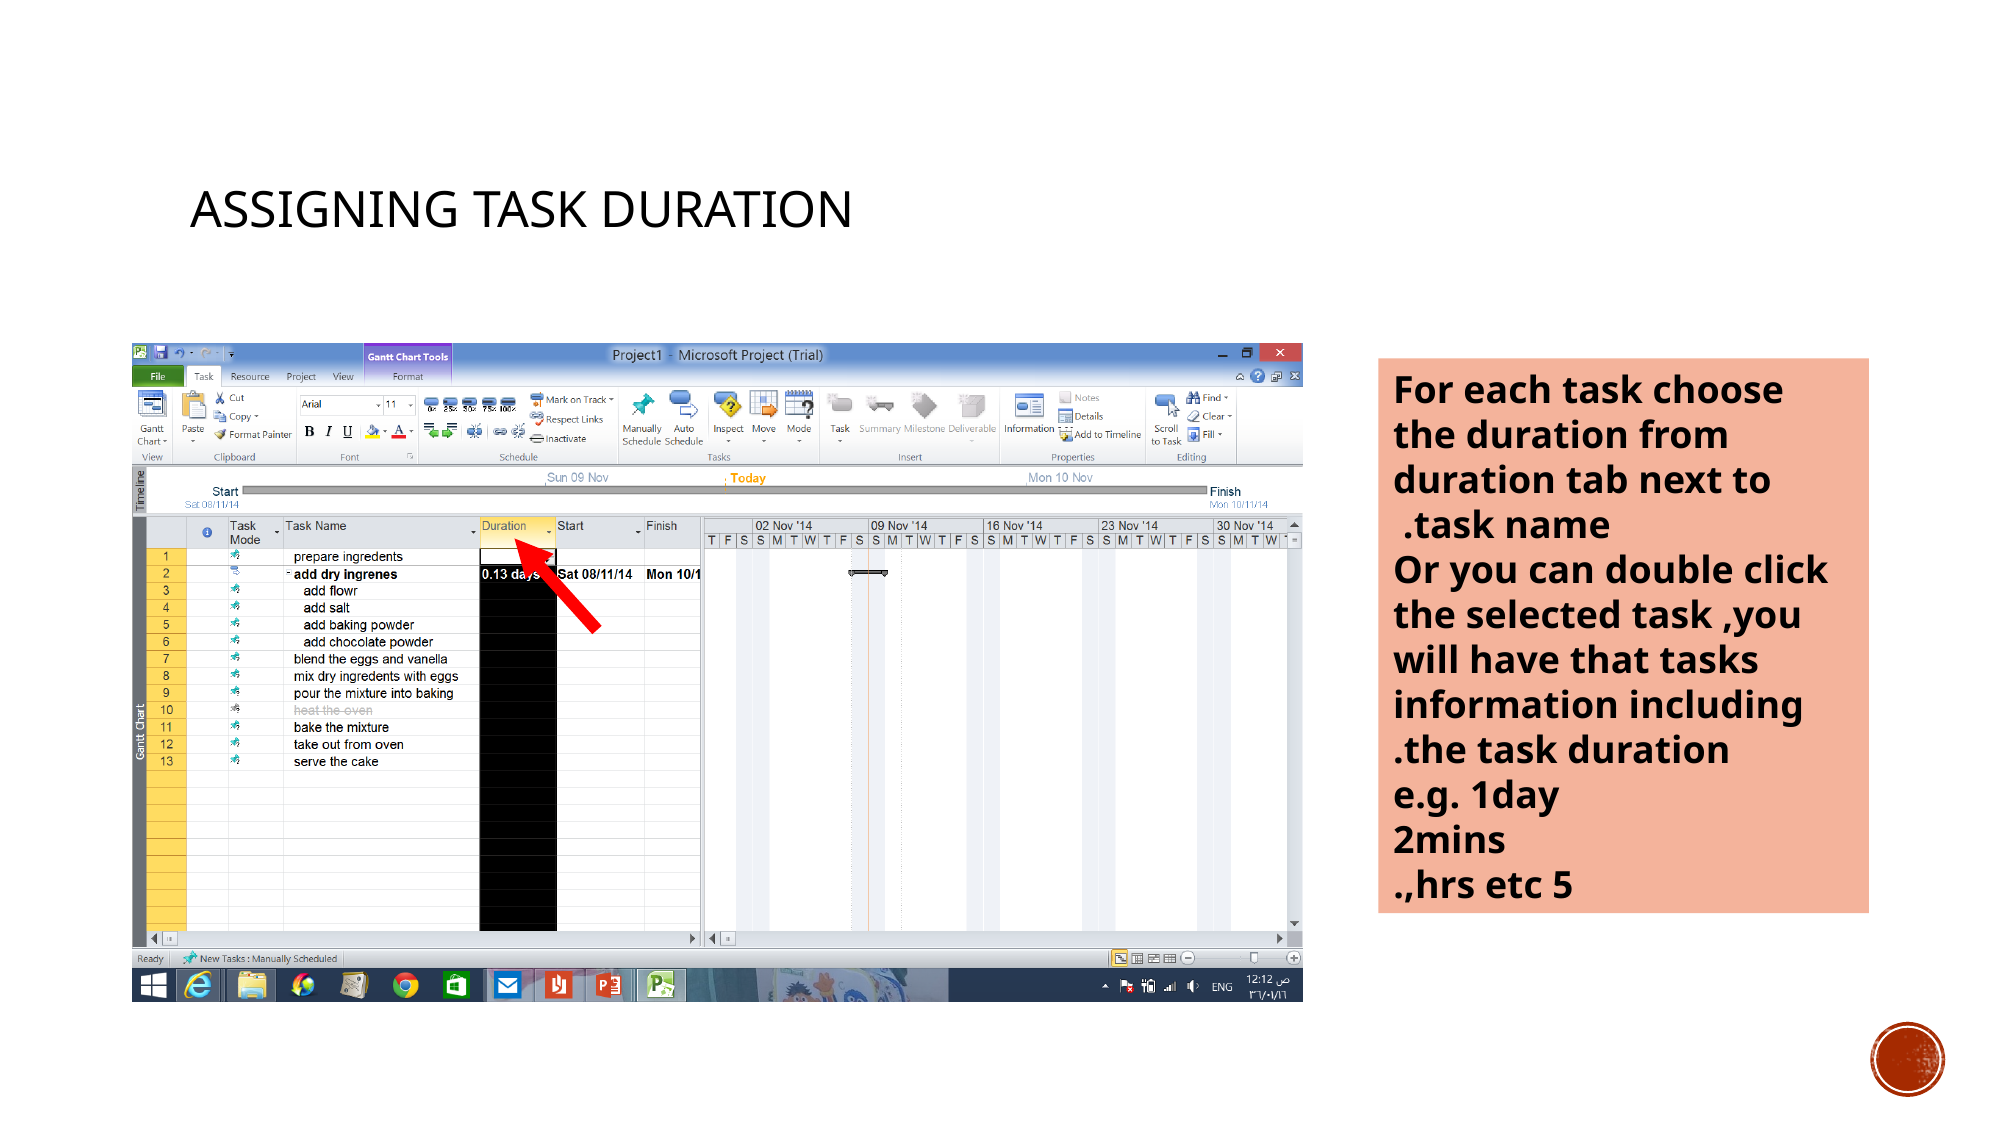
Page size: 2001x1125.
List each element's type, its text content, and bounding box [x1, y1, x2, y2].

title Assigning task duration [175, 79, 1826, 344]
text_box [516, 540, 596, 629]
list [134, 345, 1302, 1000]
text_box For each task choose the duration from duration tab next to task name. Or you can double click the selected task ,you will have that tasks information including the task duration. e.g. 1day 2mins 5 hrs etc,. [1378, 358, 1869, 914]
